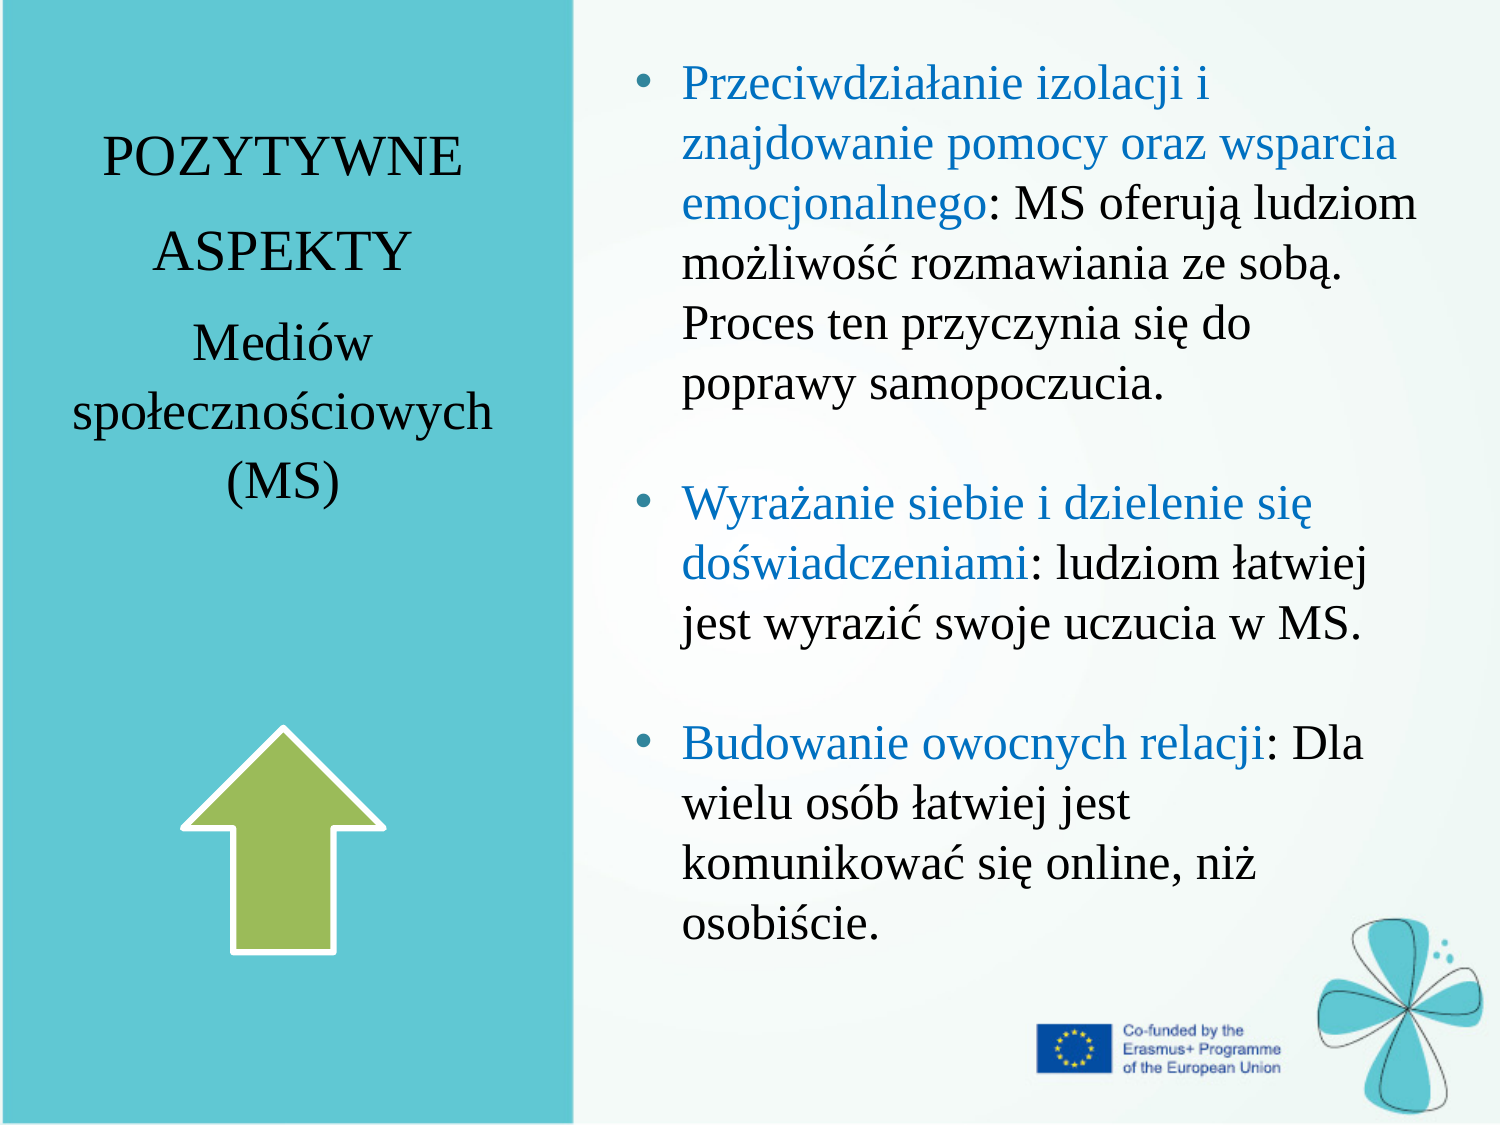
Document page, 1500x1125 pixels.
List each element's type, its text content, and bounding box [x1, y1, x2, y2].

text_box Przeciwdziałanie izolacji i znajdowanie pomocy oraz wsparcia emocjonalnego: MS oferują ludziom możliwość rozmawiania ze sobą. Proces ten przyczynia się do poprawy samopoczucia. Wyrażanie siebie i dzielenie się doświadczeniami: ludziom łatwiej jest wyrazić swoje uczucia w MS. Budowanie owocnych relacji: Dla wielu osób łatwiej jest komunikować się online, niż osobiście. [620, 42, 1437, 978]
table_header Pozytywne aspekty Mediów społecznościowych(MS) [52, 114, 515, 511]
picture [0, 0, 1500, 1125]
text_box [181, 725, 386, 955]
